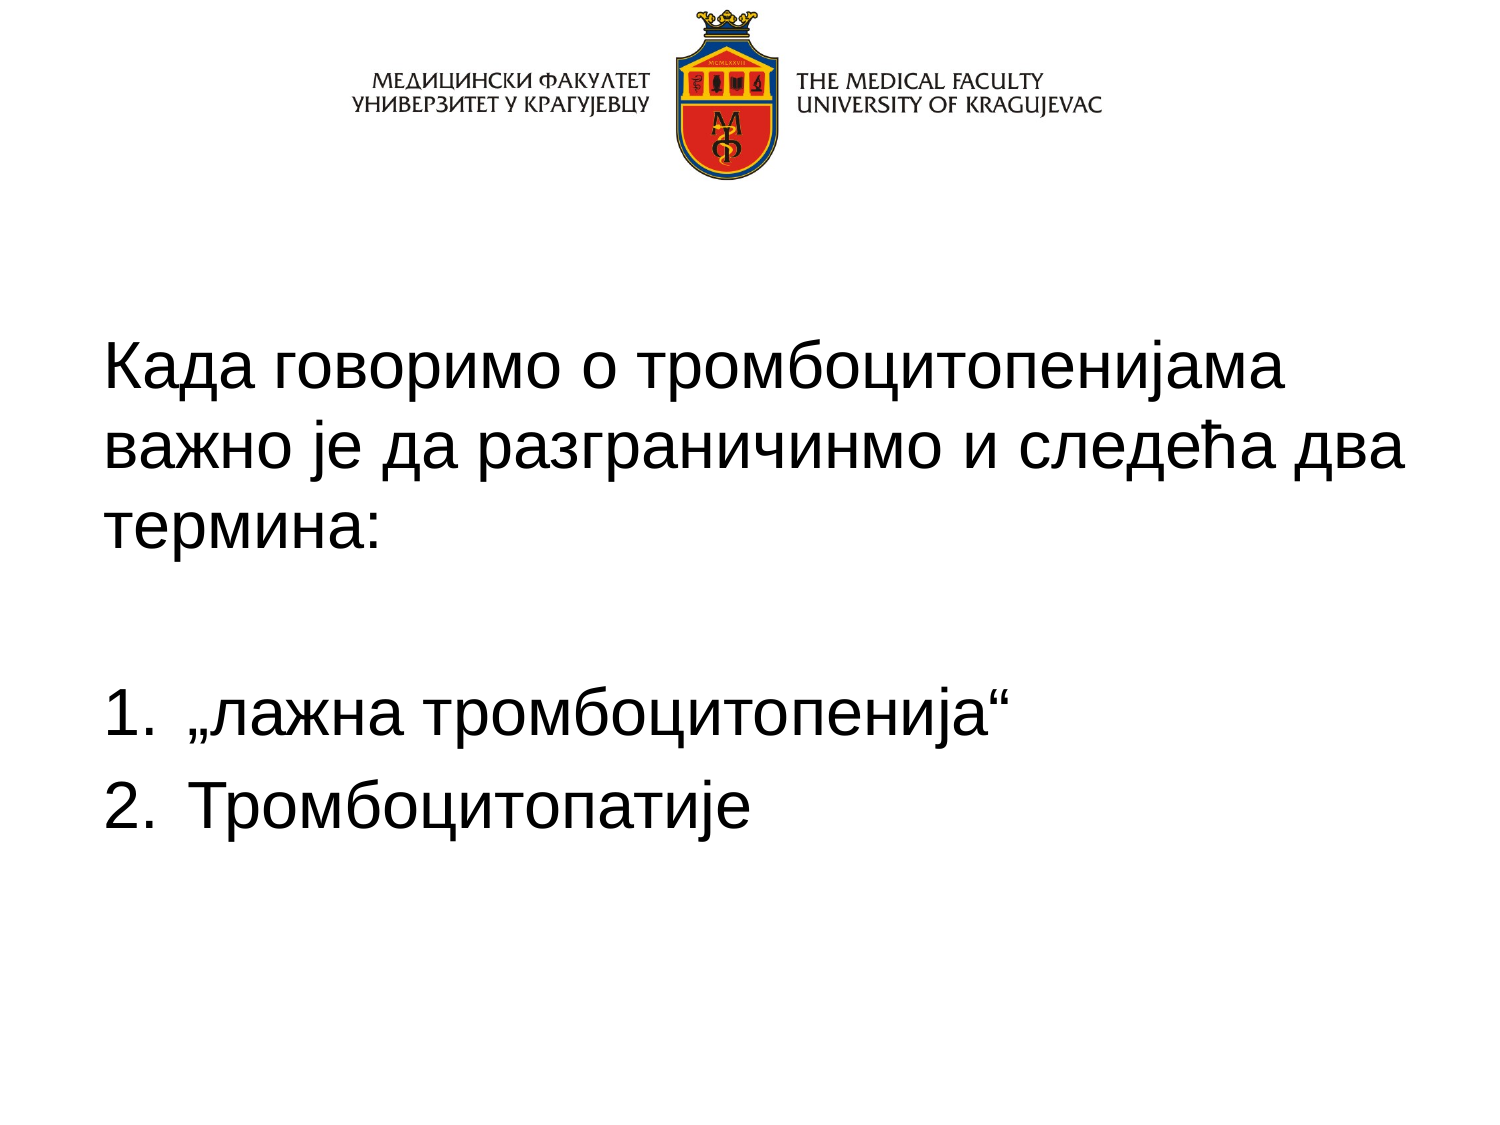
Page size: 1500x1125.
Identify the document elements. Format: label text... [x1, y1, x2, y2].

picture [328, 0, 1125, 191]
list Када говоримо о тромбоцитопенијама важно је да разграничинмо и следећа два термина: „лажна тромбоцитопенија“ Тромбоцитопатије [88, 314, 1439, 599]
